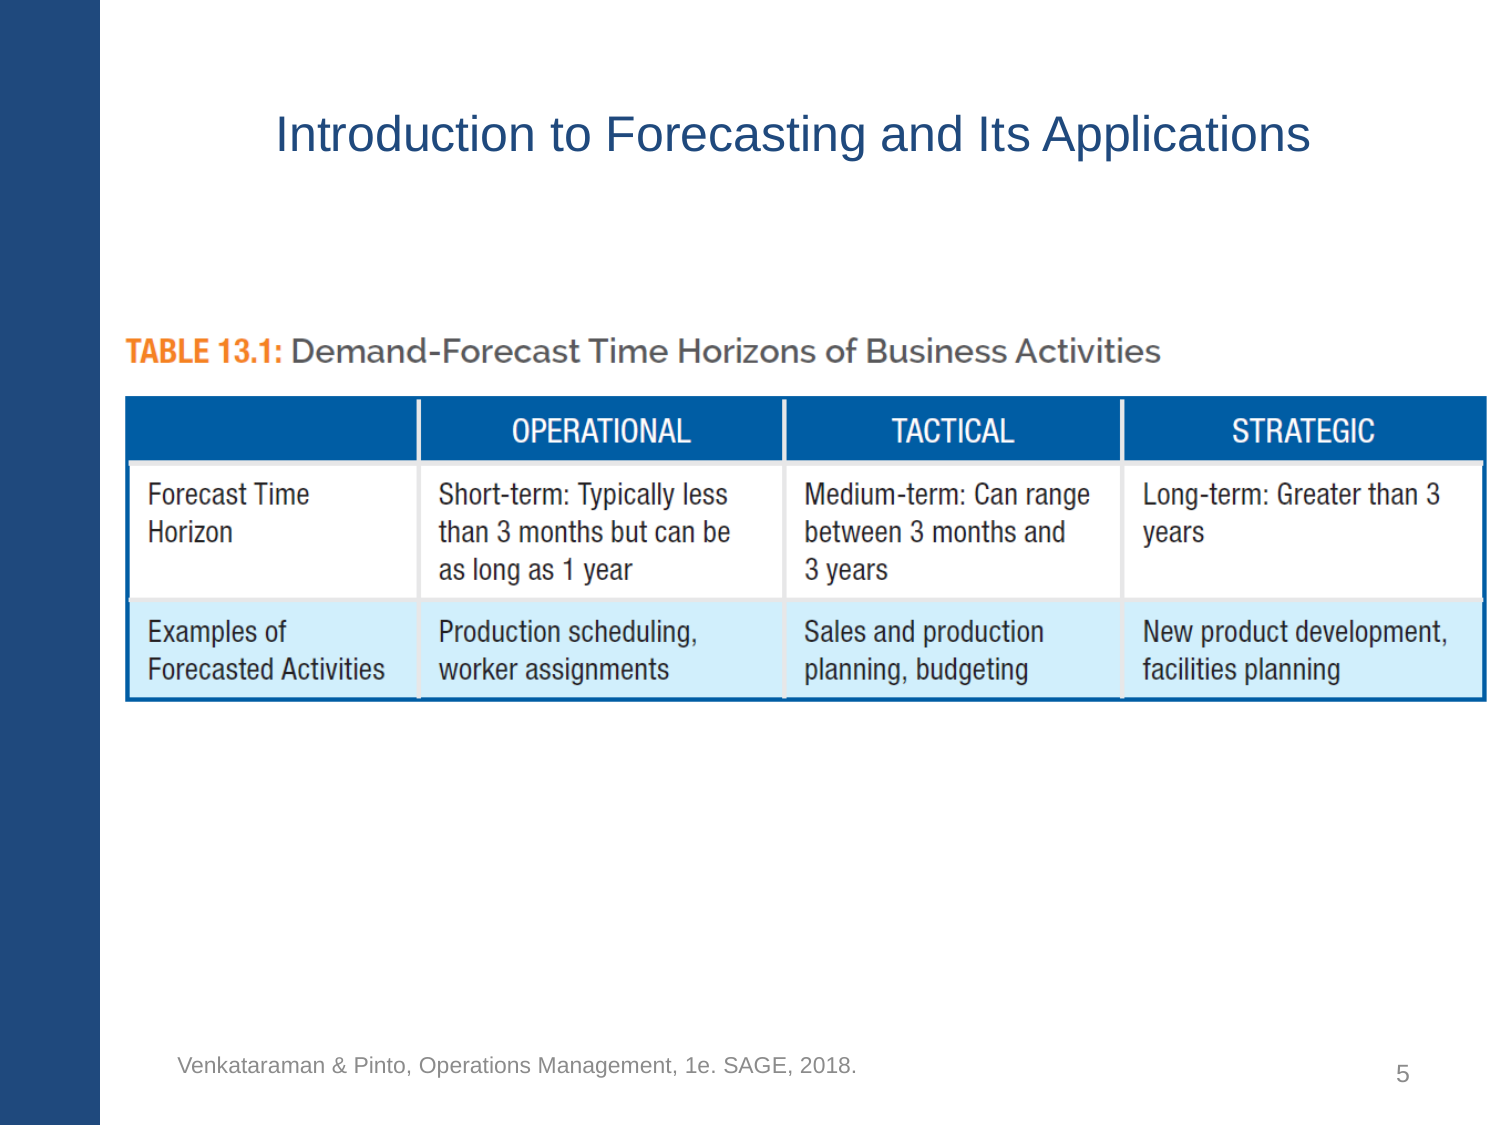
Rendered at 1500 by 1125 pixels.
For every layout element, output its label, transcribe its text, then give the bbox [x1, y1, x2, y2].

title Introduction to Forecasting and Its Applications [162, 37, 1425, 225]
footer Venkataraman & Pinto, Operations Management, 1e. SAGE, 2018. [162, 1042, 1313, 1103]
picture [112, 322, 1500, 715]
slide_number 5 [1350, 1042, 1425, 1103]
